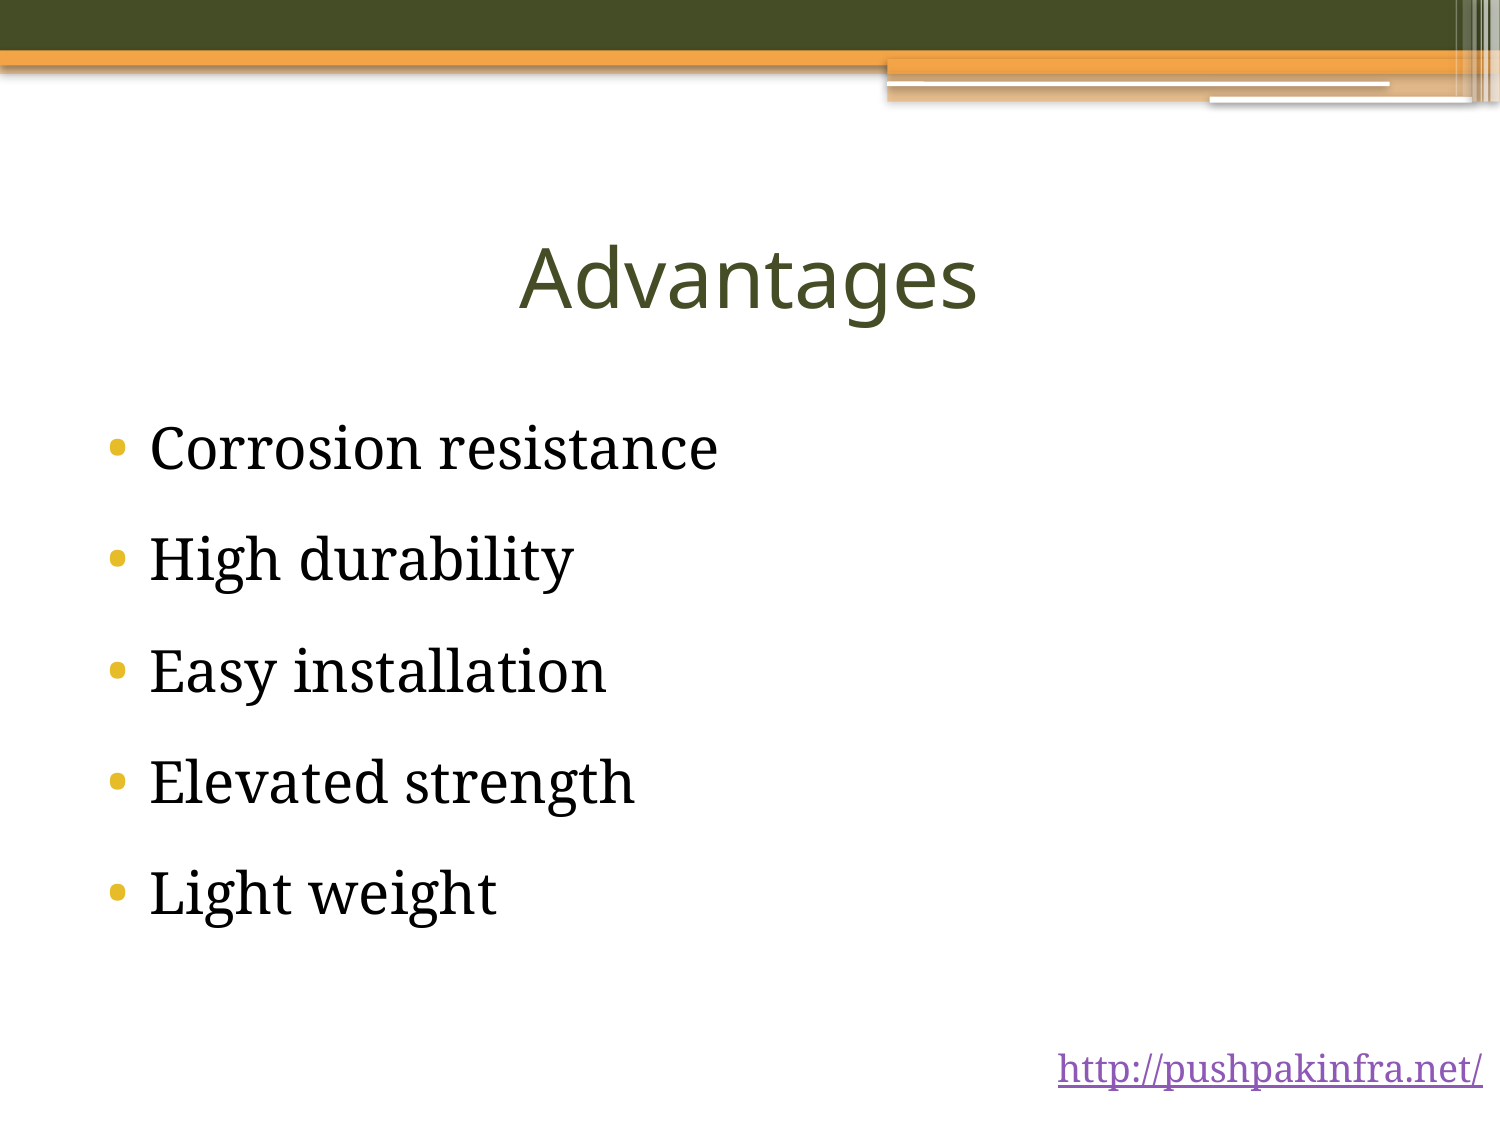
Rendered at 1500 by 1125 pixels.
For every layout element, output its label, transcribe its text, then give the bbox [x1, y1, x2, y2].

text_box http://pushpakinfra.net/ [1042, 1037, 1498, 1104]
list Corrosion resistance High durability Easy installation Elevated strength Light weight [75, 368, 1425, 1079]
title Advantages [75, 187, 1425, 363]
